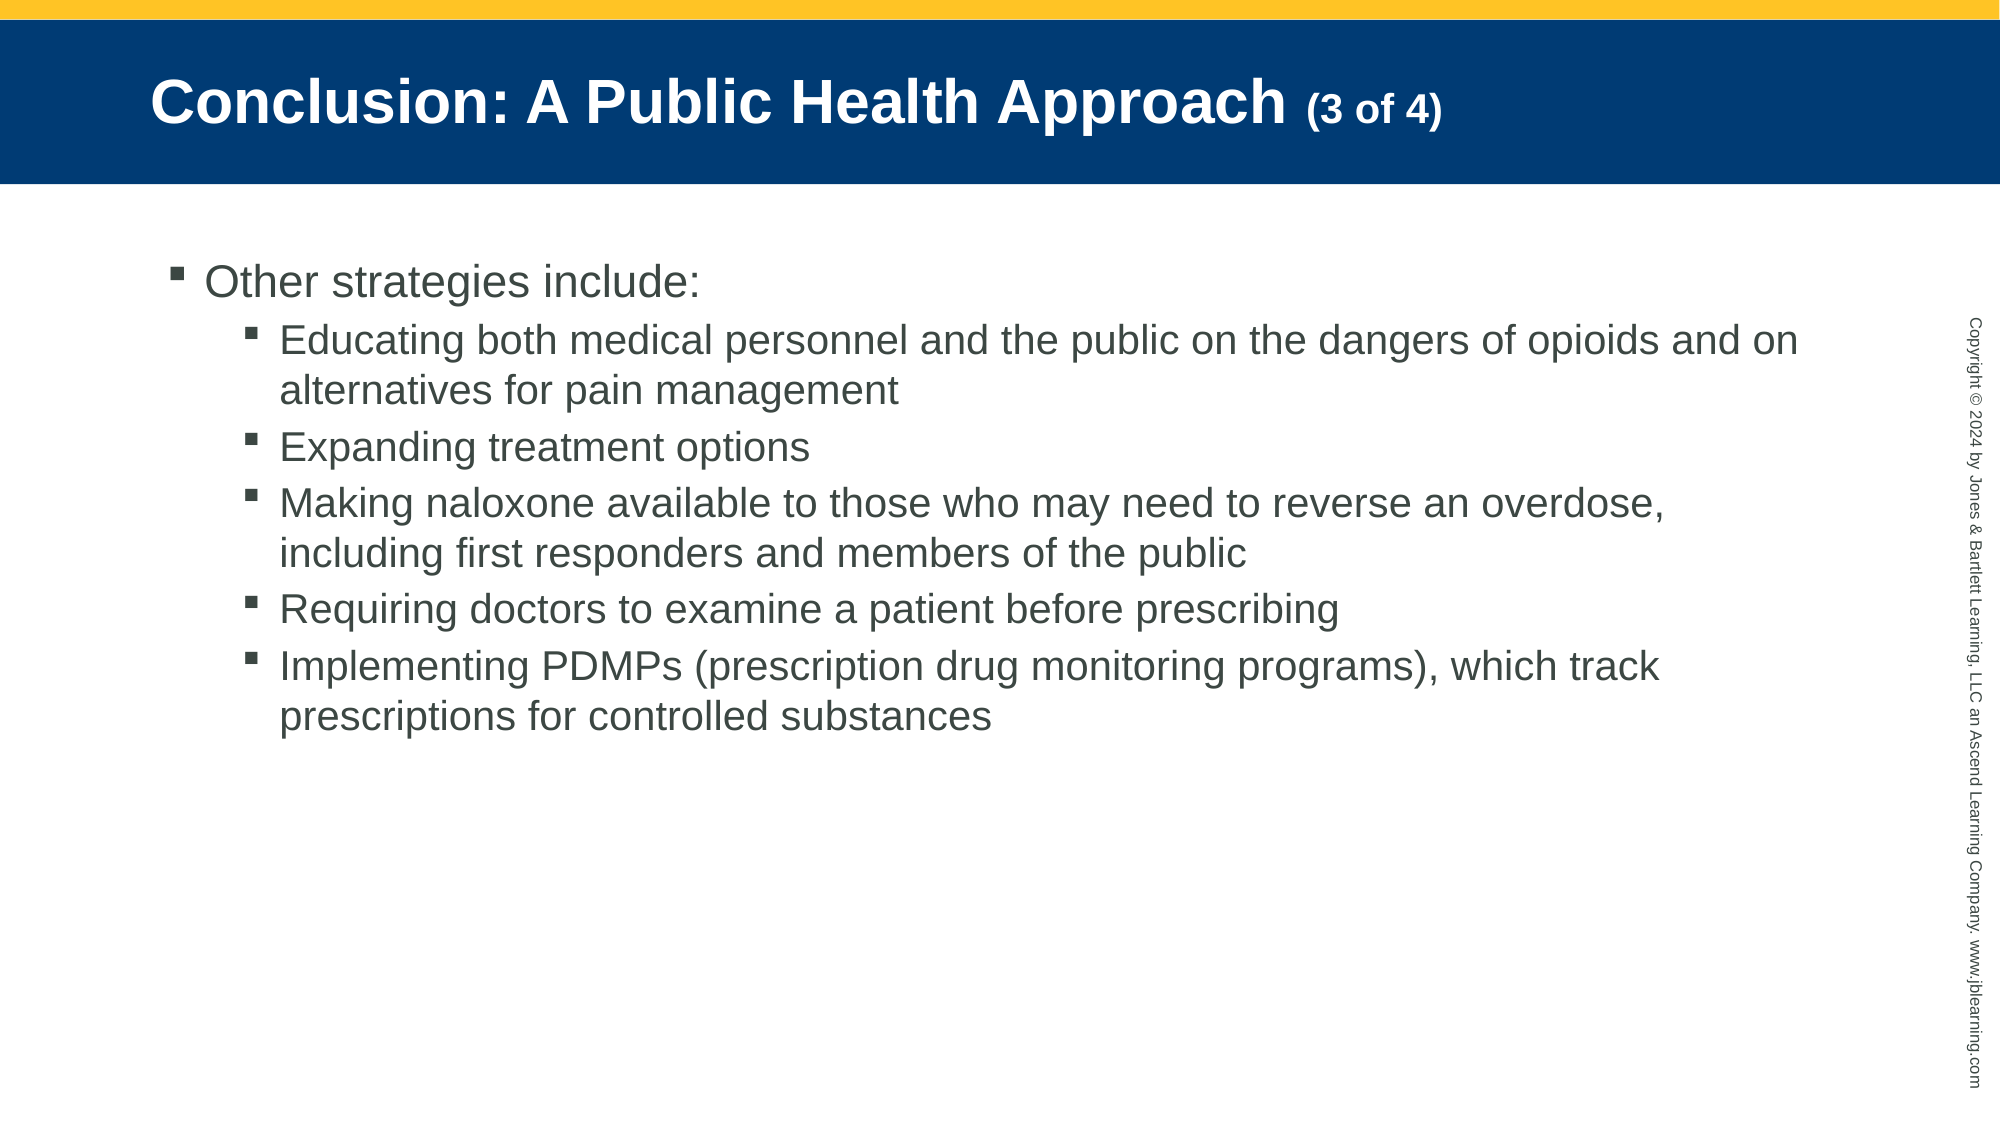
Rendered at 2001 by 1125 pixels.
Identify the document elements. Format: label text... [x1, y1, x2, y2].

title Conclusion: A Public Health Approach (3 of 4) [0, 19, 2000, 185]
list Other strategies include: Educating both medical personnel and the public on the dangers of opioids and on alternatives for pain management Expanding treatment options Making naloxone available to those who may need to reverse an overdose, including first responders and members of the public Requiring doctors to examine a patient before prescribing Implementing PDMPs (prescription drug monitoring programs), which track prescriptions for controlled substances [151, 244, 1840, 1016]
